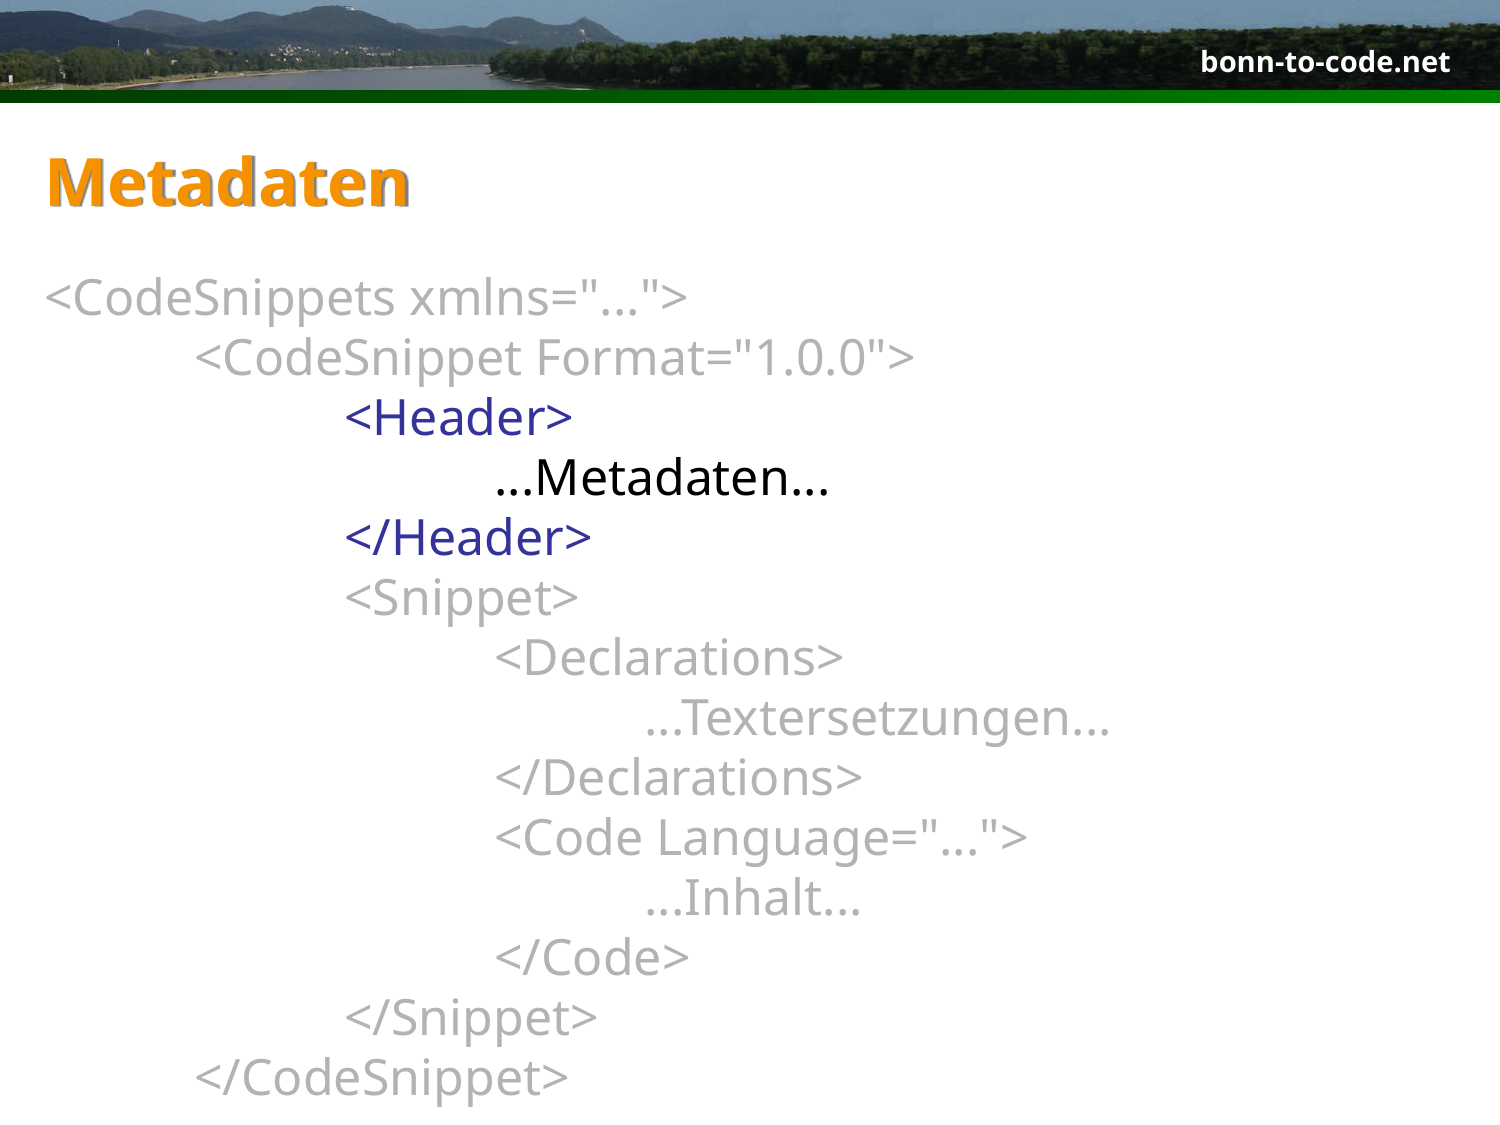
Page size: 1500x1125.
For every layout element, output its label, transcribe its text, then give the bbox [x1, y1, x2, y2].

title Metadaten [29, 101, 1471, 257]
picture [0, 0, 1500, 90]
list <CodeSnippets xmlns="..."> <CodeSnippet Format="1.0.0"> <Header> ...Metadaten... </Header> <Snippet> <Declarations> ...Textersetzungen... </Declarations> <Code Language="..."> ...Inhalt... </Code> </Snippet> </CodeSnippet> [29, 257, 1471, 1114]
